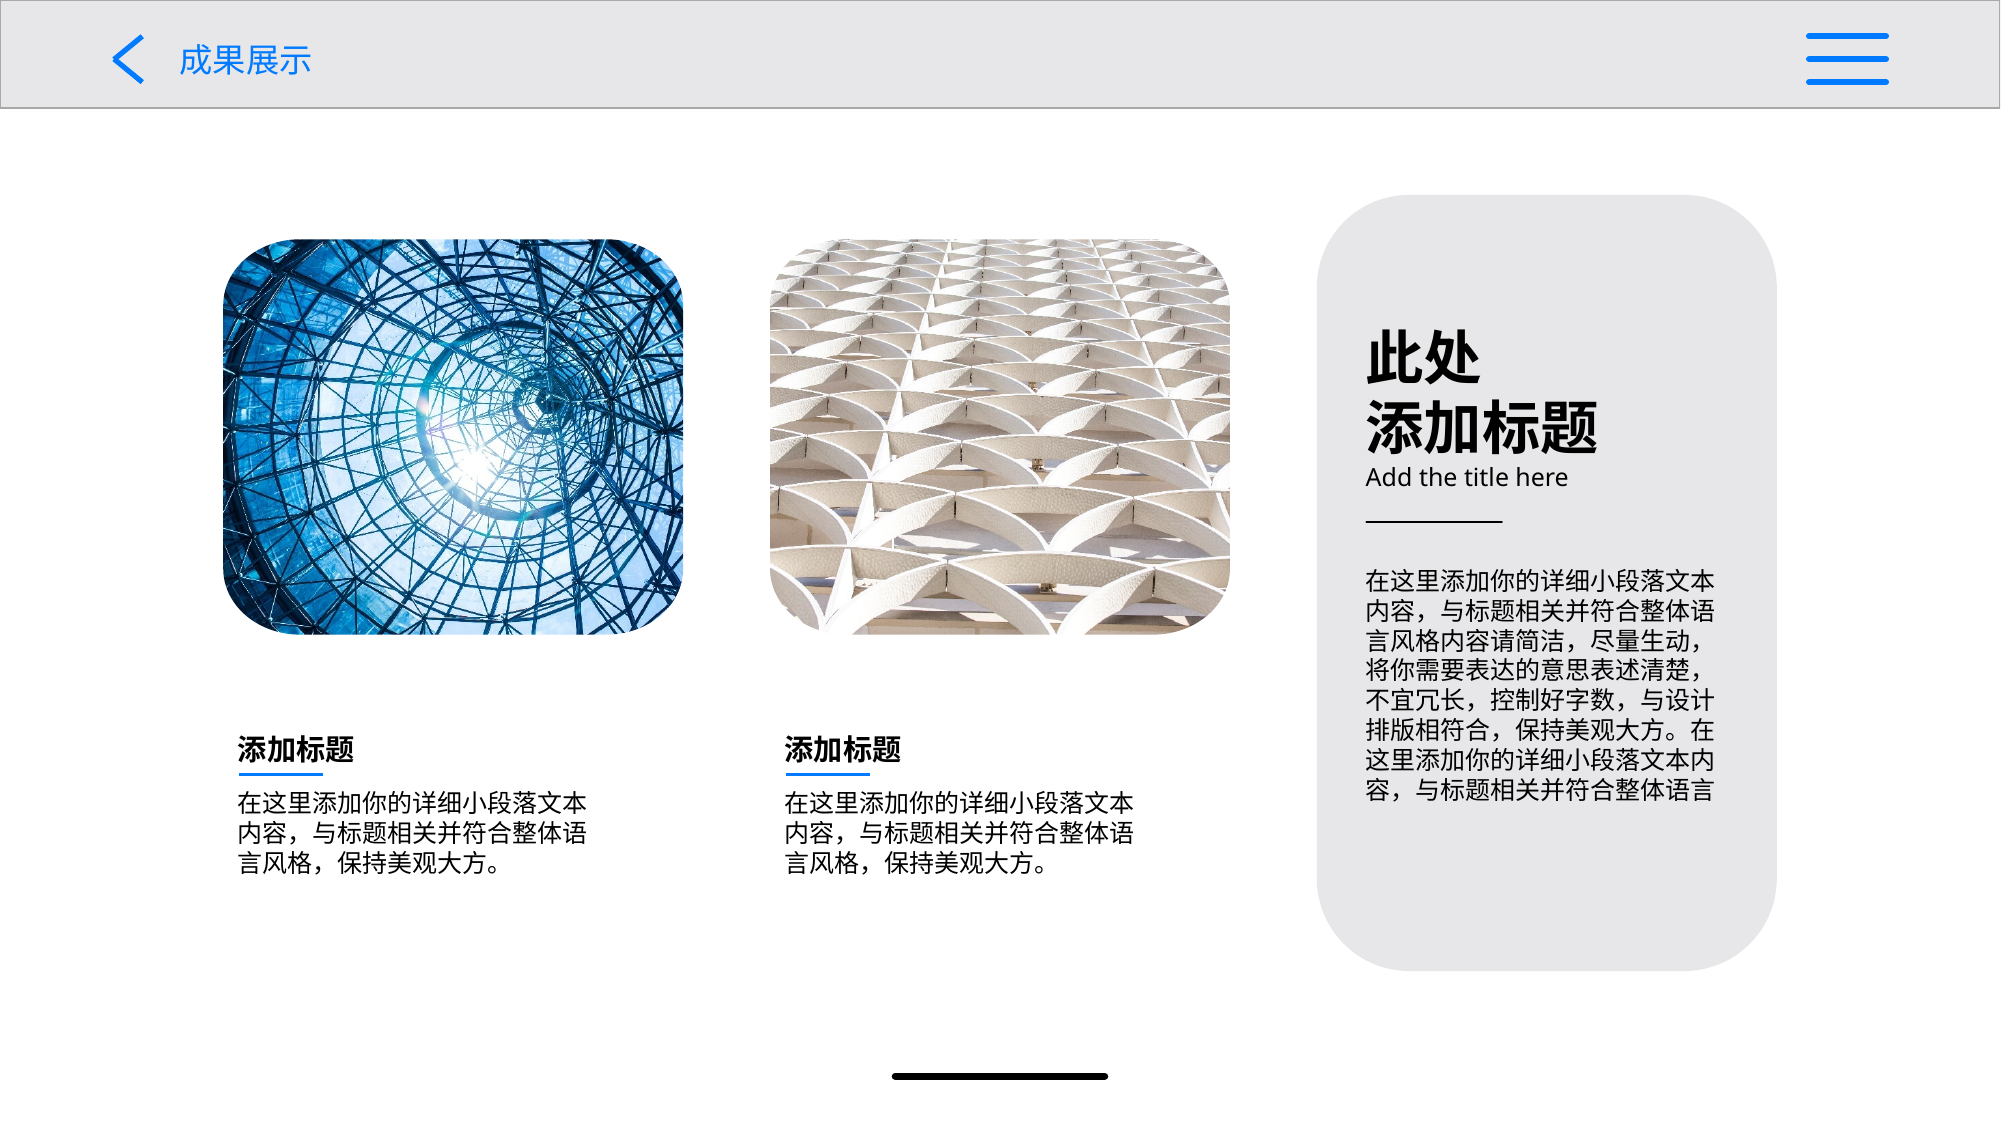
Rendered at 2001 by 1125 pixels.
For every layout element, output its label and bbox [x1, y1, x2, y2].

picture [769, 239, 1230, 635]
text_box [769, 724, 1174, 887]
text_box [1316, 194, 1777, 972]
text_box [223, 724, 627, 887]
picture [223, 239, 684, 635]
